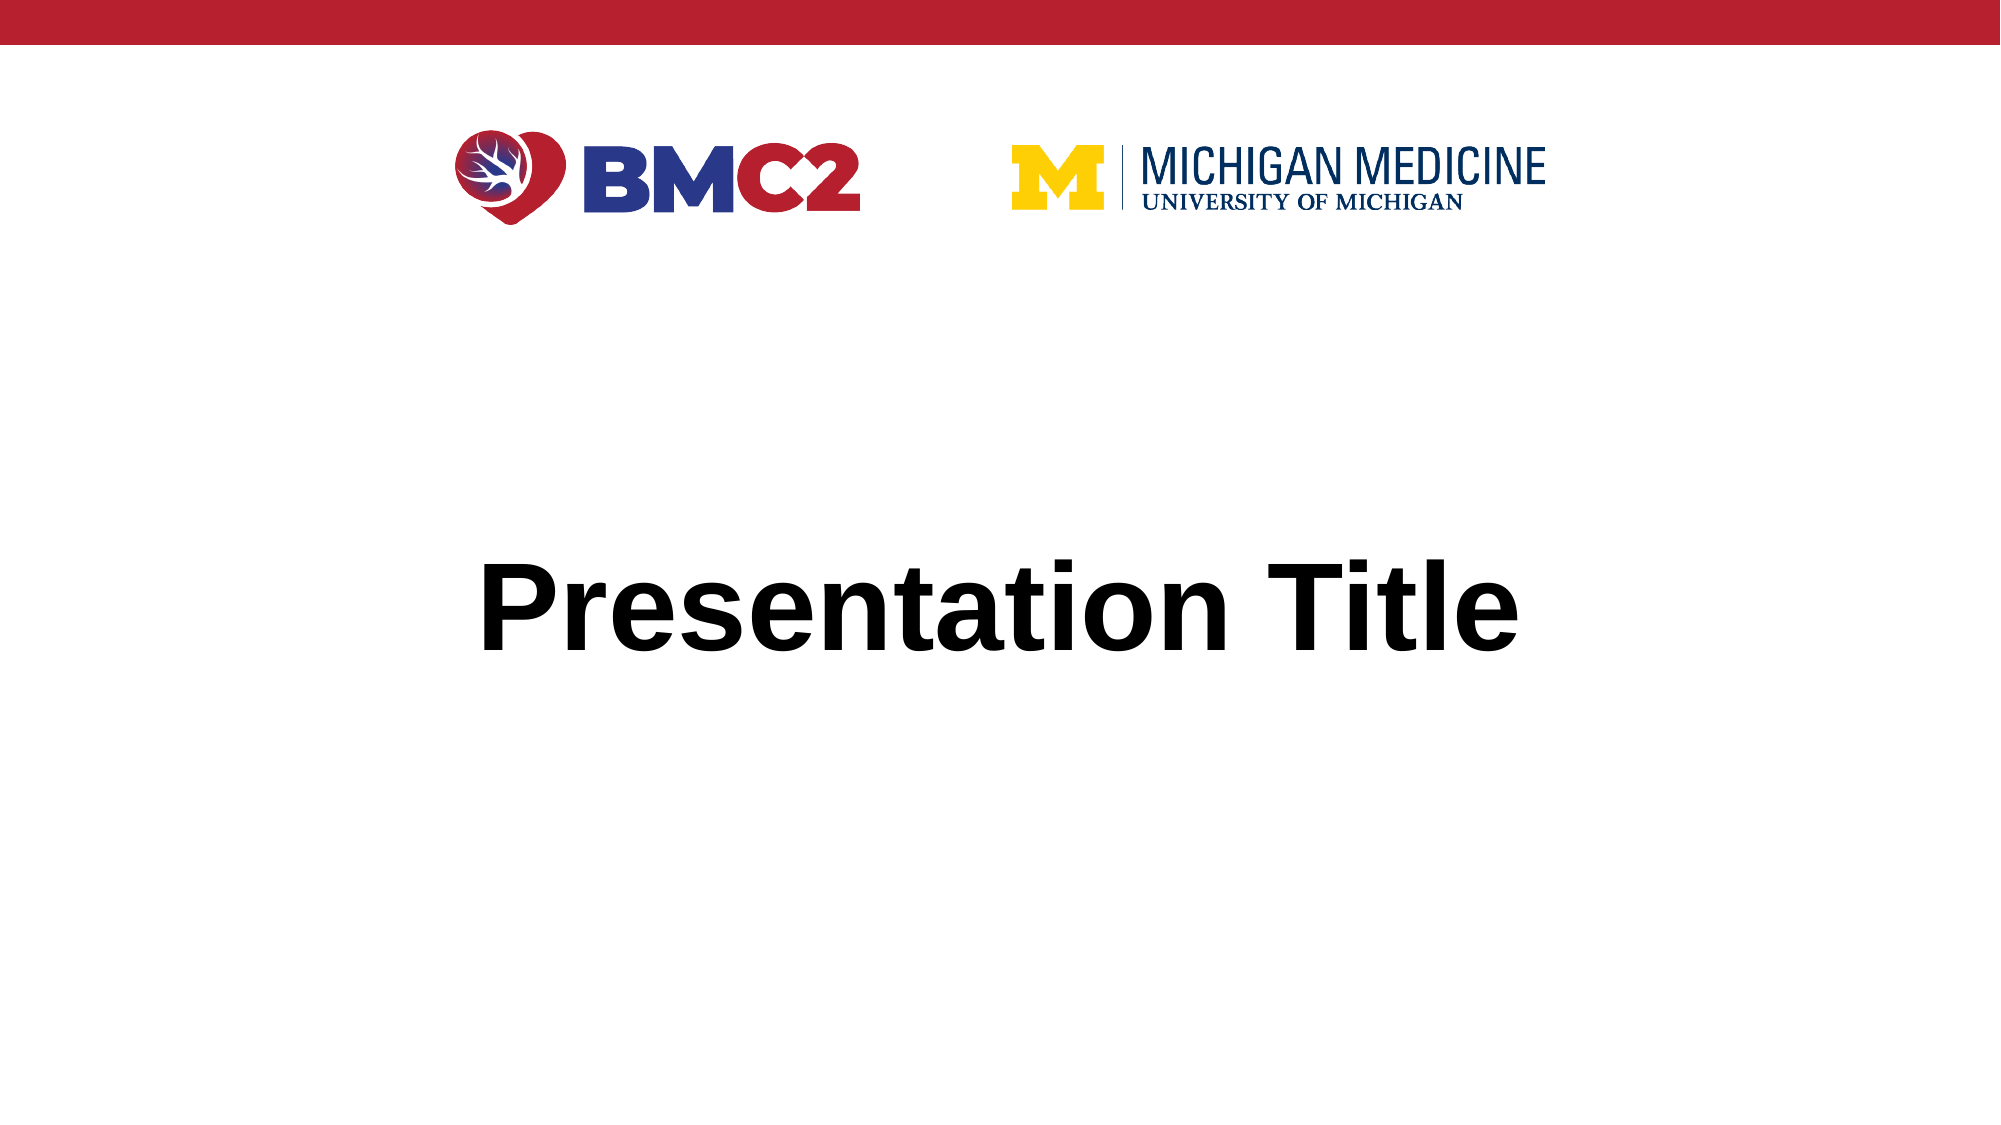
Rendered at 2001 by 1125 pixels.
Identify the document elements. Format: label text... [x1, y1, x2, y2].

picture [455, 130, 860, 225]
title Presentation Title [0, 504, 2000, 685]
picture [1012, 145, 1545, 210]
